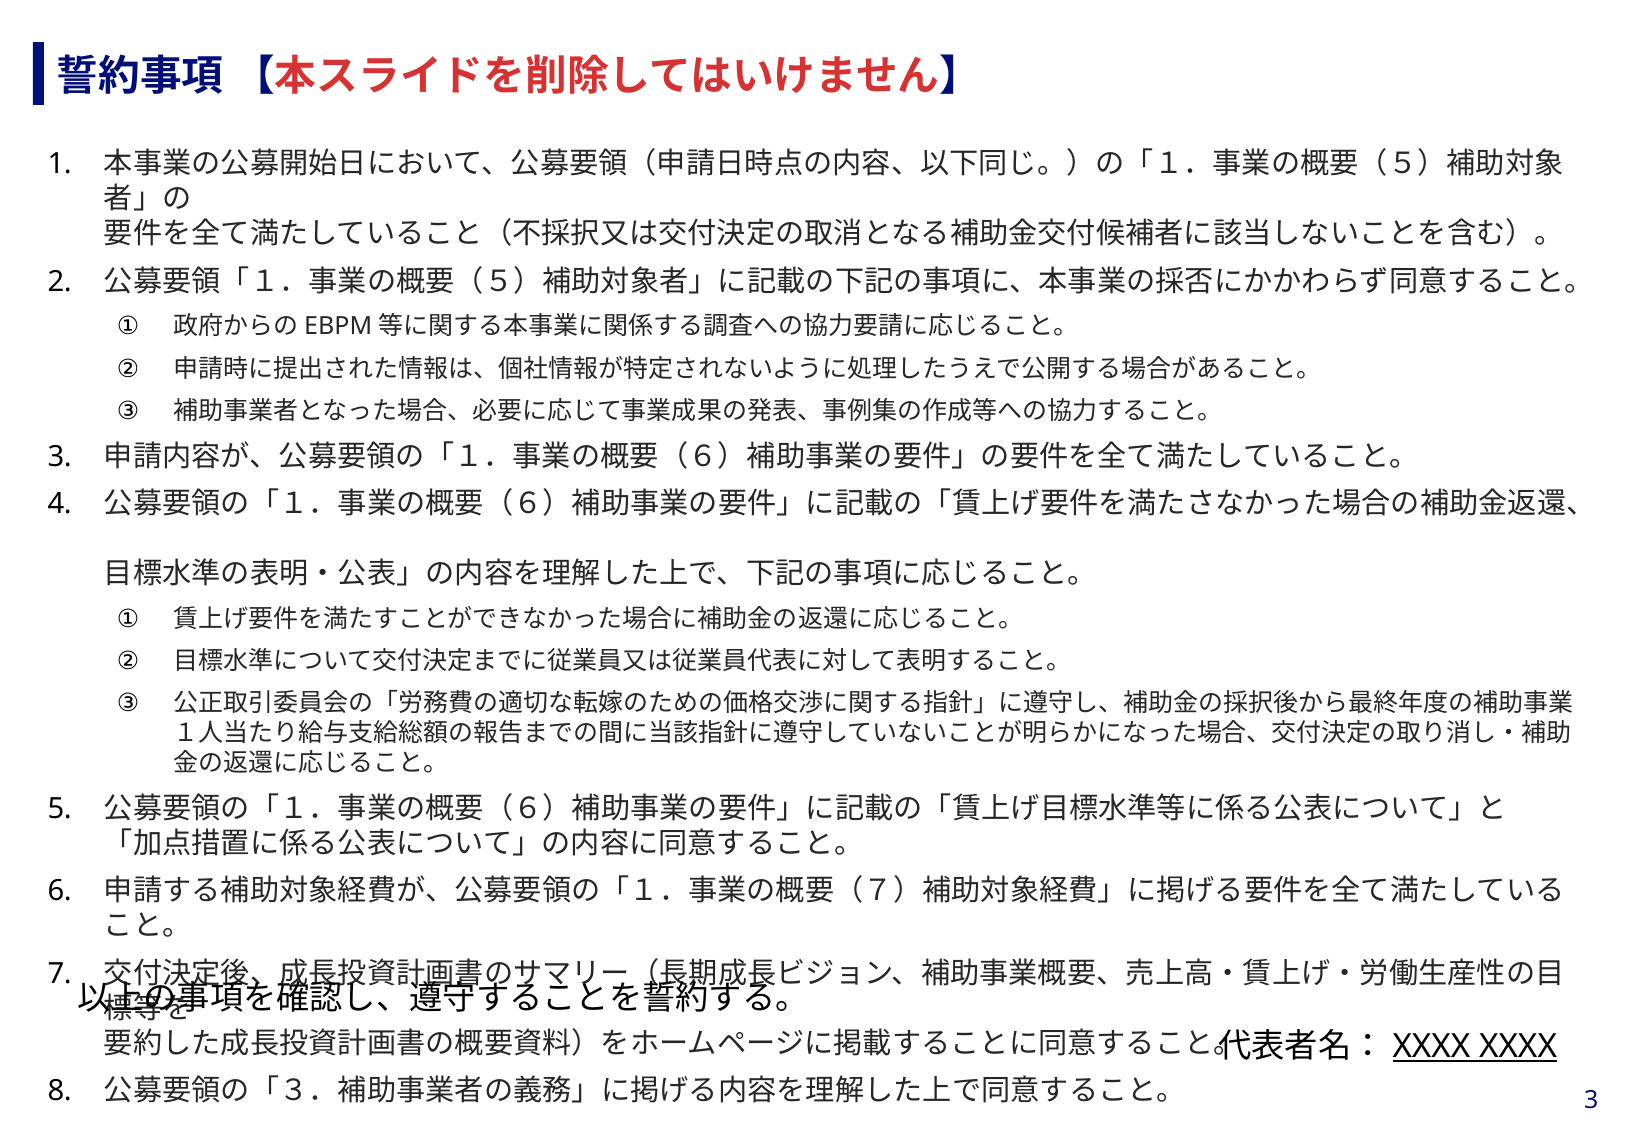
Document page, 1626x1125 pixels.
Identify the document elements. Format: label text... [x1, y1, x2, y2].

text_box 代表者名：XXXX XXXX [54, 1024, 1570, 1063]
text_box 本事業の公募開始日において、公募要領（申請日時点の内容、以下同じ。）の「１．事業の概要（５）補助対象者」の 要件を全て満たしていること（不採択又は交付決定の取消となる補助金交付候補者に該当しないことを含む）。 公募要領「１．事業の概要（５）補助対象者」に記載の下記の事項に、本事業の採否にかかわらず同意すること。 政府からのEBPM等に関する本事業に関係する調査への協力要請に応じること。 申請時に提出された情報は、個社情報が特定されないように処理したうえで公開する場合があること。 補助事業者となった場合、必要に応じて事業成果の発表、事例集の作成等への協力すること。 申請内容が、公募要領の「１．事業の概要（６）補助事業の要件」の要件を全て満たしていること。 公募要領の「１．事業の概要（６）補助事業の要件」に記載の「賃上げ要件を満たさなかった場合の補助金返還、 目標水準の表明・公表」の内容を理解した上で、下記の事項に応じること。 賃上げ要件を満たすことができなかった場合に補助金の返還に応じること。 目標水準について交付決定までに従業員又は従業員代表に対して表明すること。 公正取引委員会の「労務費の適切な転嫁のための価格交渉に関する指針」に遵守し、補助金の採択後から最終年度の補助事業１人当たり給与支給総額の報告までの間に当該指針に遵守していないことが明らかになった場合、交付決定の取り消し・補助金の返還に応じること。 公募要領の「１．事業の概要（６）補助事業の要件」に記載の「賃上げ目標水準等に係る公表について」と 「加点措置に係る公表について」の内容に同意すること。 申請する補助対象経費が、公募要領の「１．事業の概要（７）補助対象経費」に掲げる要件を全て満たしていること。 交付決定後、成長投資計画書のサマリー（長期成長ビジョン、補助事業概要、売上高・賃上げ・労働生産性の目標等を 要約した成長投資計画書の概要資料）をホームページに掲載することに同意すること。 公募要領の「３．補助事業者の義務」に掲げる内容を理解した上で同意すること。 [32, 137, 1592, 944]
text_box 以上の事項を確認し、遵守することを誓約する。 [62, 968, 1138, 1038]
title 誓約事項 【本スライドを削除してはいけません】 [32, 42, 1592, 105]
